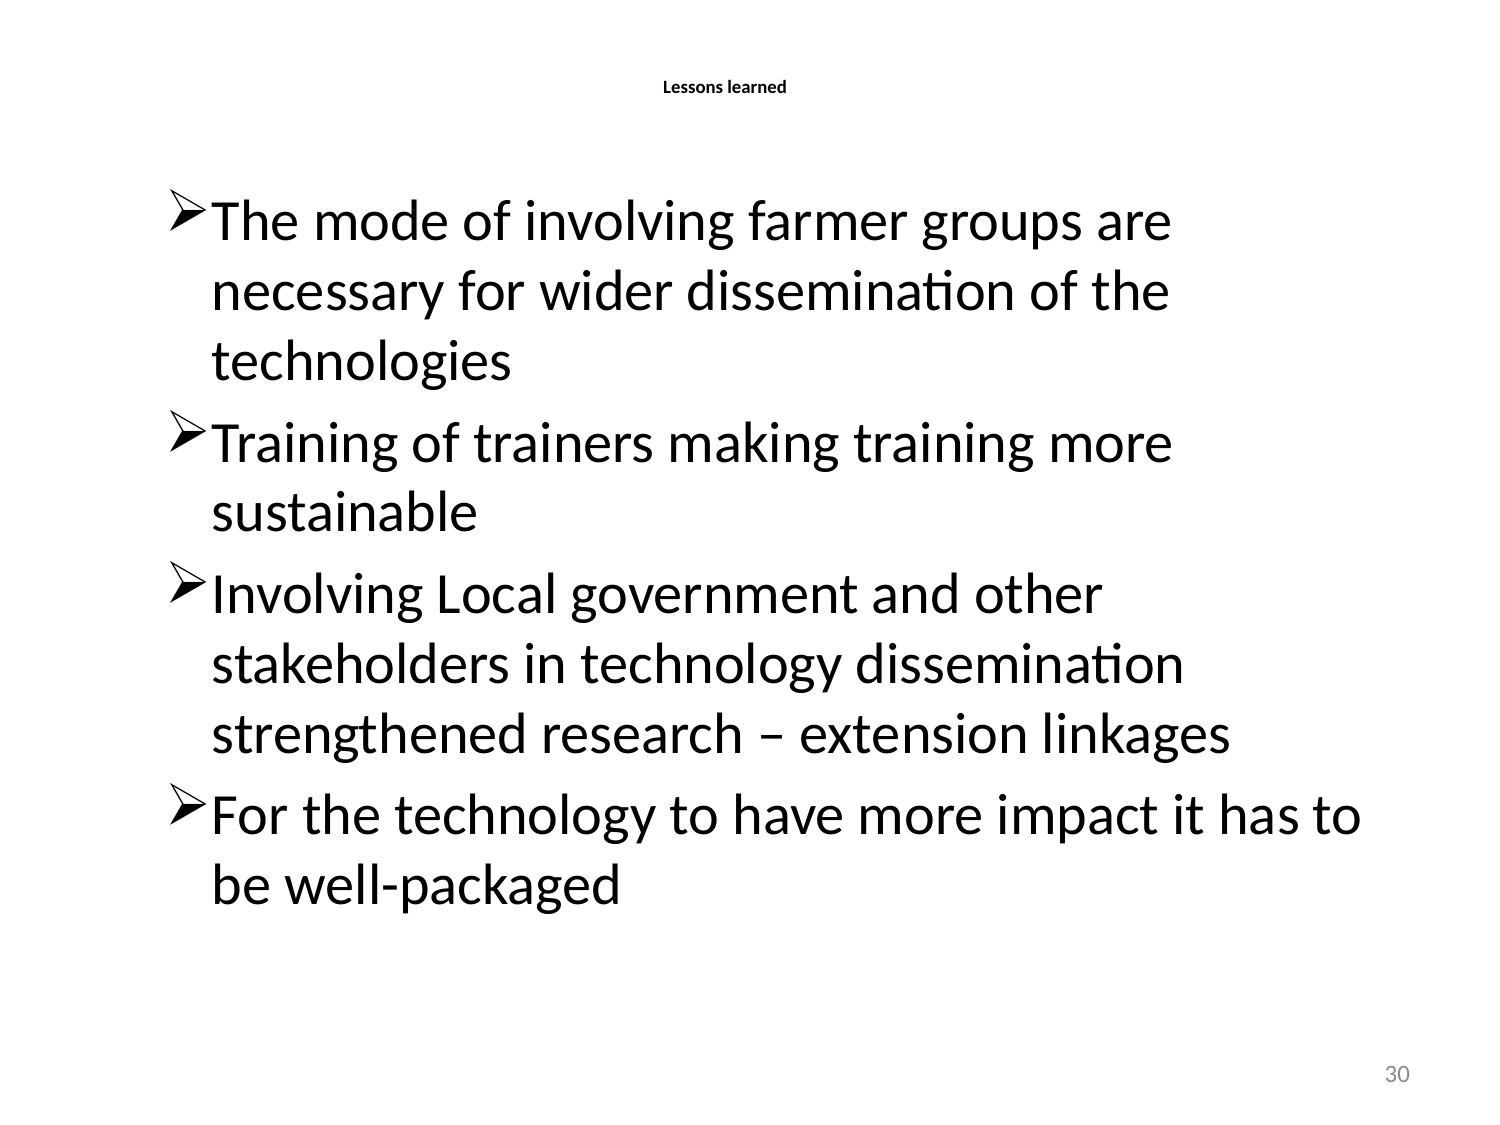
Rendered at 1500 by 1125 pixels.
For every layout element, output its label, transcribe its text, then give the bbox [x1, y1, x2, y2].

slide_number 30 [1074, 1042, 1425, 1103]
title Lessons learned [75, 45, 1375, 138]
list The mode of involving farmer groups are necessary for wider dissemination of the technologies Training of trainers making training more sustainable Involving Local government and other stakeholders in technology dissemination strengthened research – extension linkages For the technology to have more impact it has to be well-packaged [75, 174, 1425, 1005]
